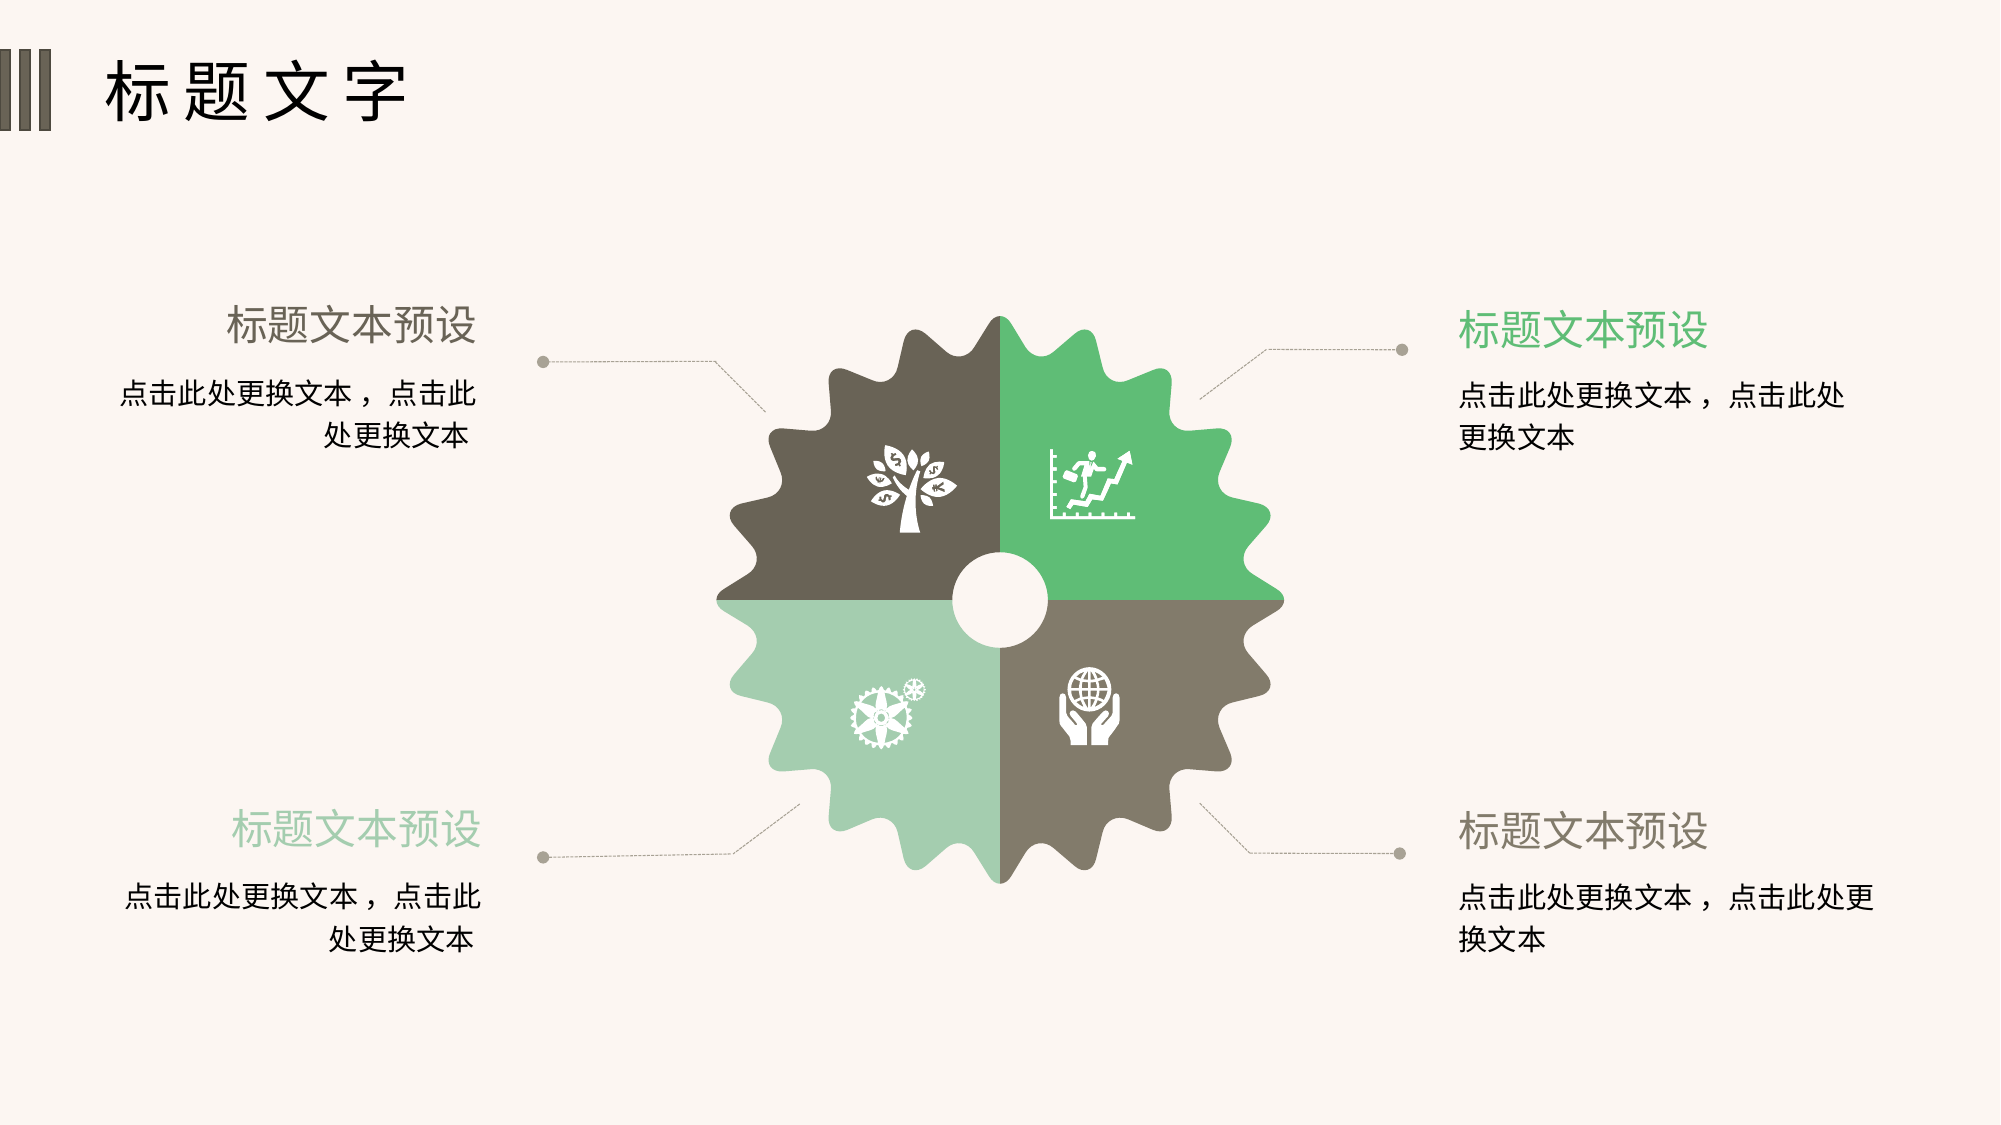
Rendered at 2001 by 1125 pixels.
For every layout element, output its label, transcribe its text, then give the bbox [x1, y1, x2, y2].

text_box 标题文字 [90, 41, 530, 137]
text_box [0, 49, 50, 131]
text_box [19, 298, 1918, 960]
